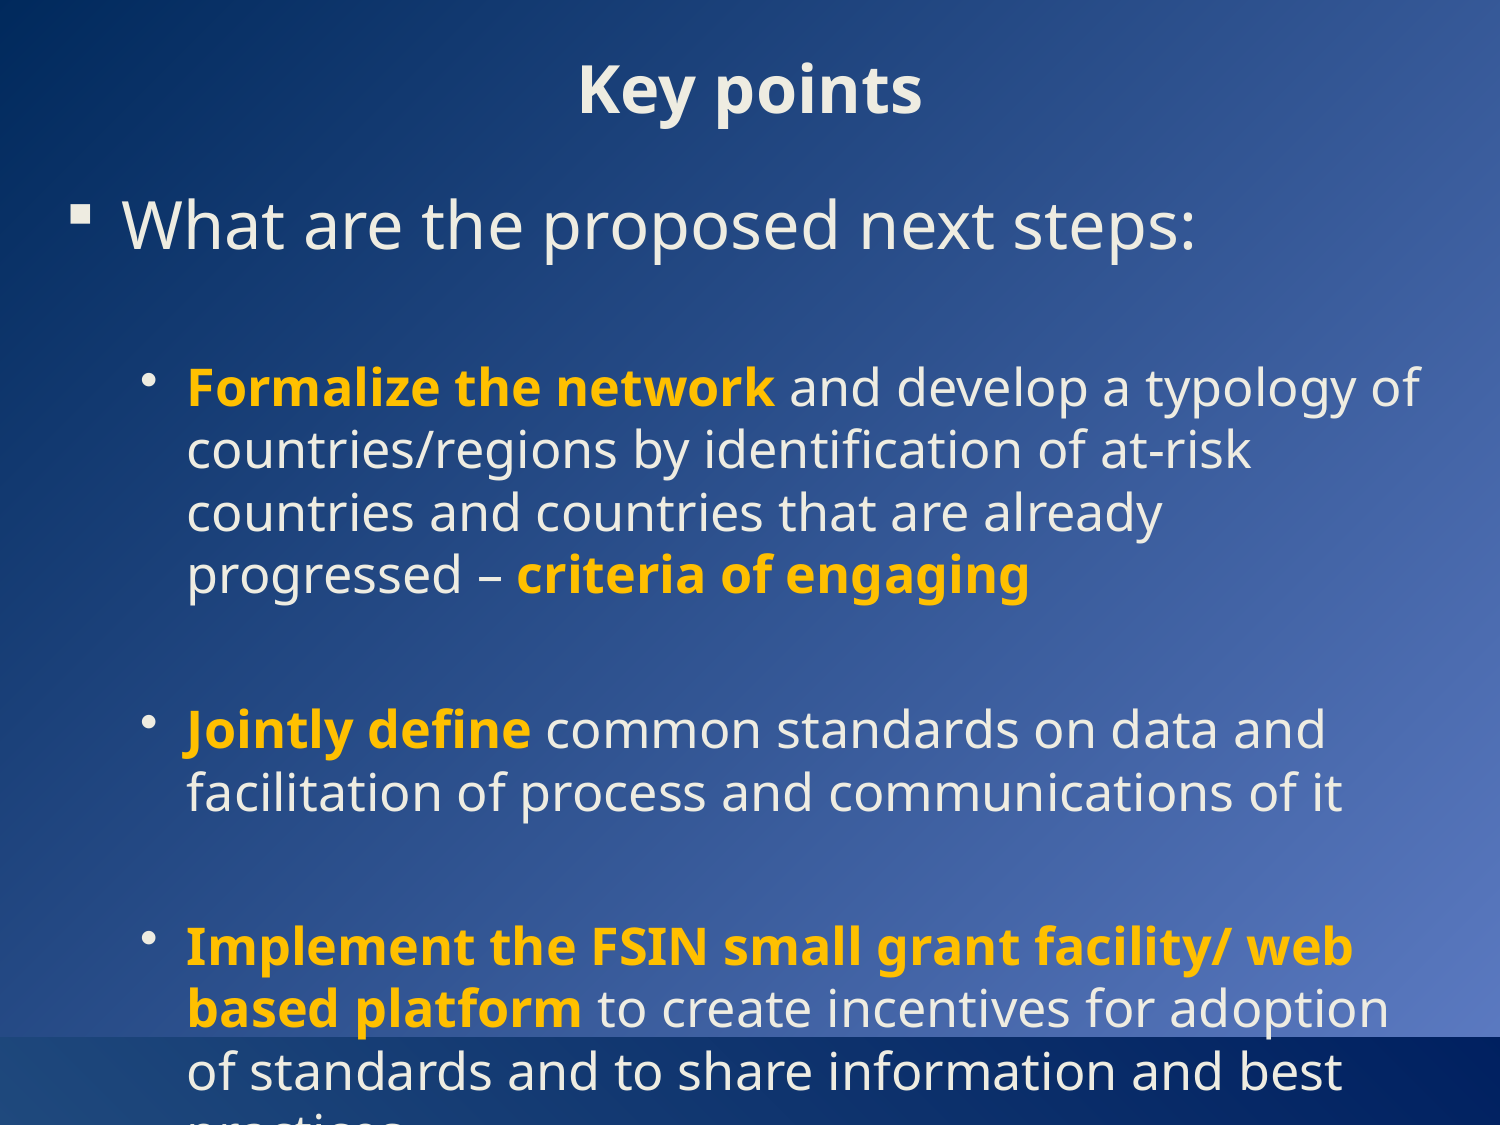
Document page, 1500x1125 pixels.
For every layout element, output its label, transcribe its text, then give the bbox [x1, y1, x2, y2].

title Key points [49, 24, 1451, 150]
list What are the proposed next steps: Formalize the network and develop a typology of countries/regions by identification of at-risk countries and countries that are already progressed – criteria of engaging Jointly define common standards on data and facilitation of process and communications of it Implement the FSIN small grant facility/ web based platform to create incentives for adoption of standards and to share information and best practices [49, 174, 1451, 1013]
